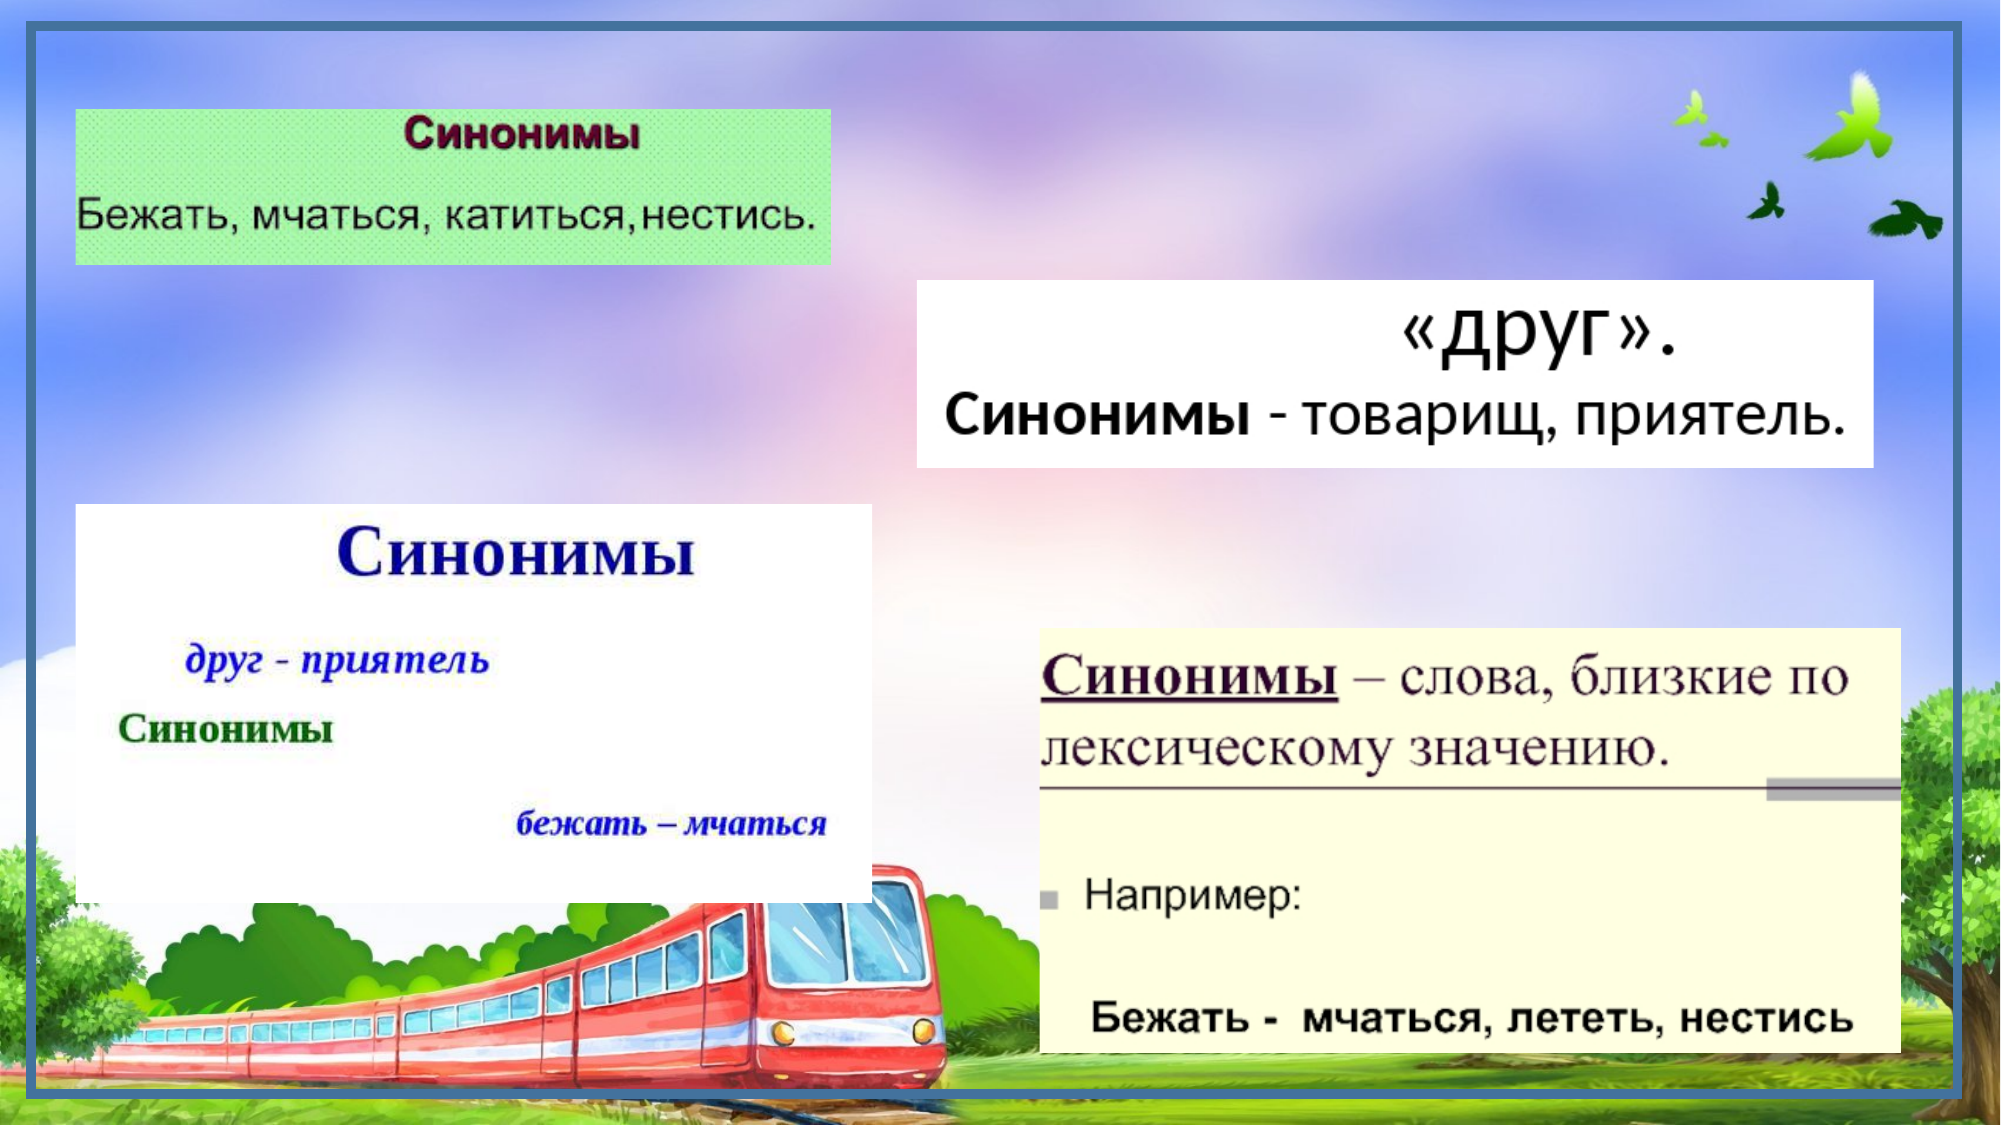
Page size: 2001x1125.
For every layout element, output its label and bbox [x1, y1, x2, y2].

picture [0, 0, 2001, 1125]
text_box [30, 25, 1959, 1095]
